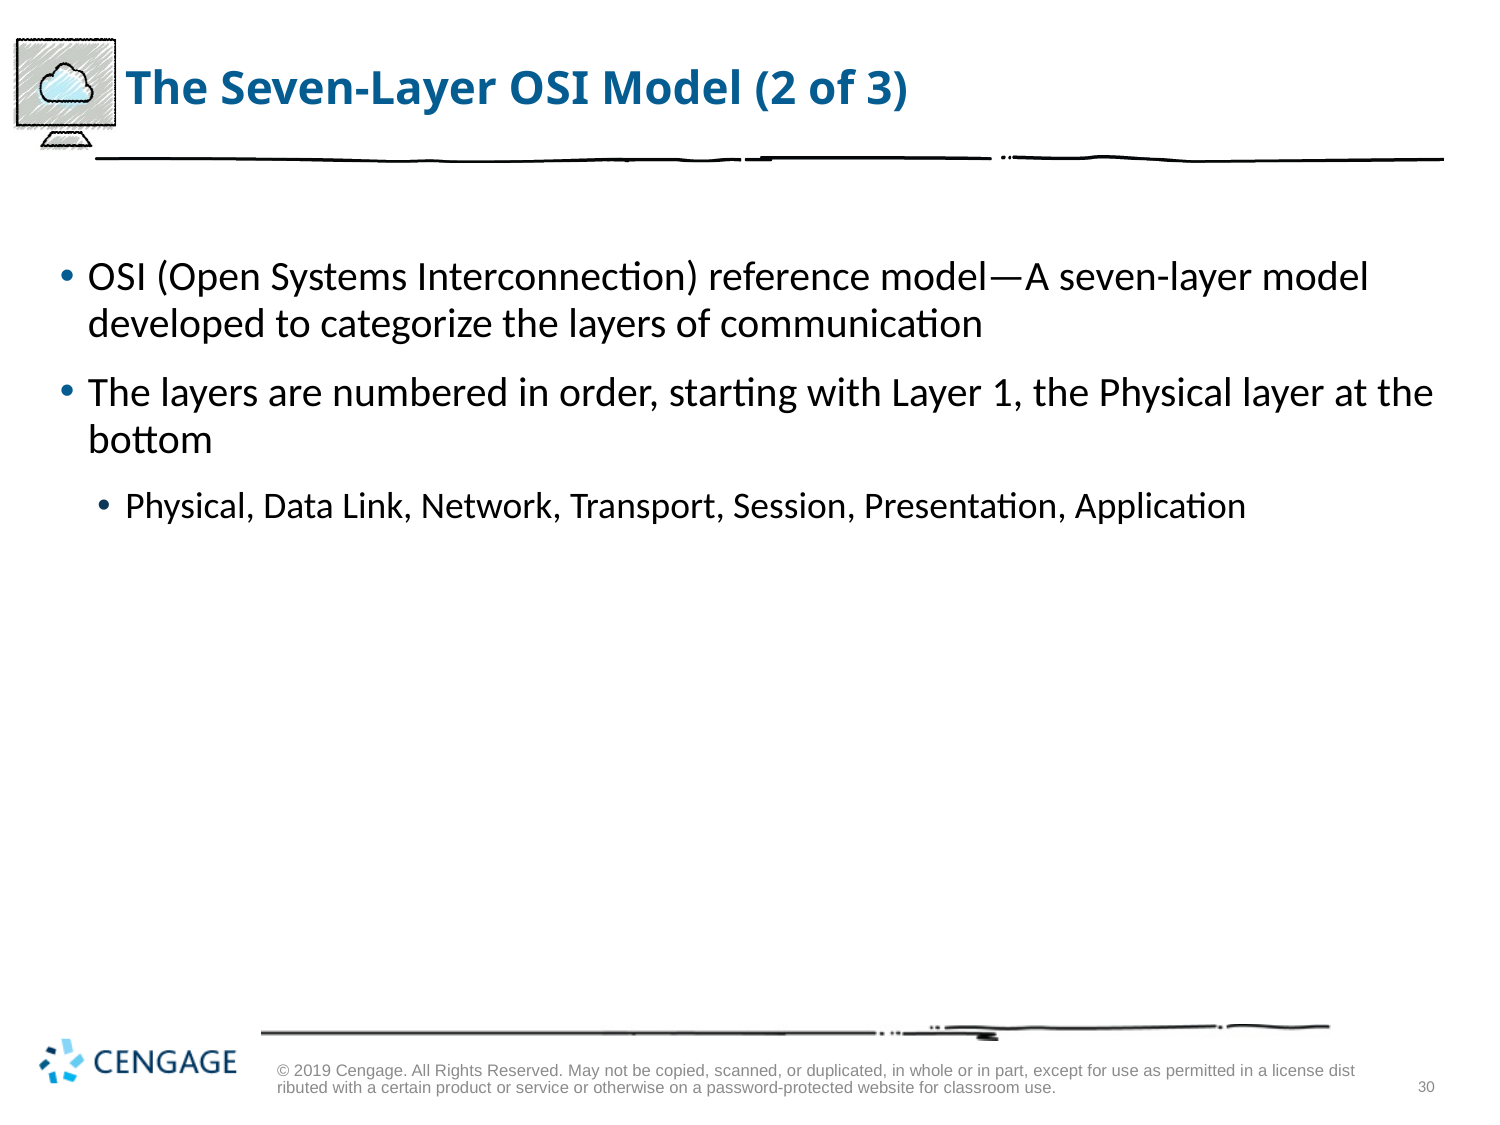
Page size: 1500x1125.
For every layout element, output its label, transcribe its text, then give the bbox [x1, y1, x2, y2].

picture [13, 36, 117, 151]
title The Seven-Layer O S I Model (2 of 3) [125, 66, 1442, 116]
footer © 2019 Cengage. All Rights Reserved. May not be copied, scanned, or duplicated, in whole or in part, except for use as permitted in a license distributed with a certain product or service or otherwise on a password-protected website for classroom use. [262, 1050, 1375, 1091]
picture [19, 1025, 249, 1096]
list O S I (Open Systems Interconnection) reference model—A seven-layer model developed to categorize the layers of communication The layers are numbered in order, starting with Layer 1, the Physical layer at the bottom Physical, Data Link, Network, Transport, Session, Presentation, Application [59, 252, 1441, 530]
picture [95, 155, 1444, 163]
picture [261, 1024, 1331, 1041]
